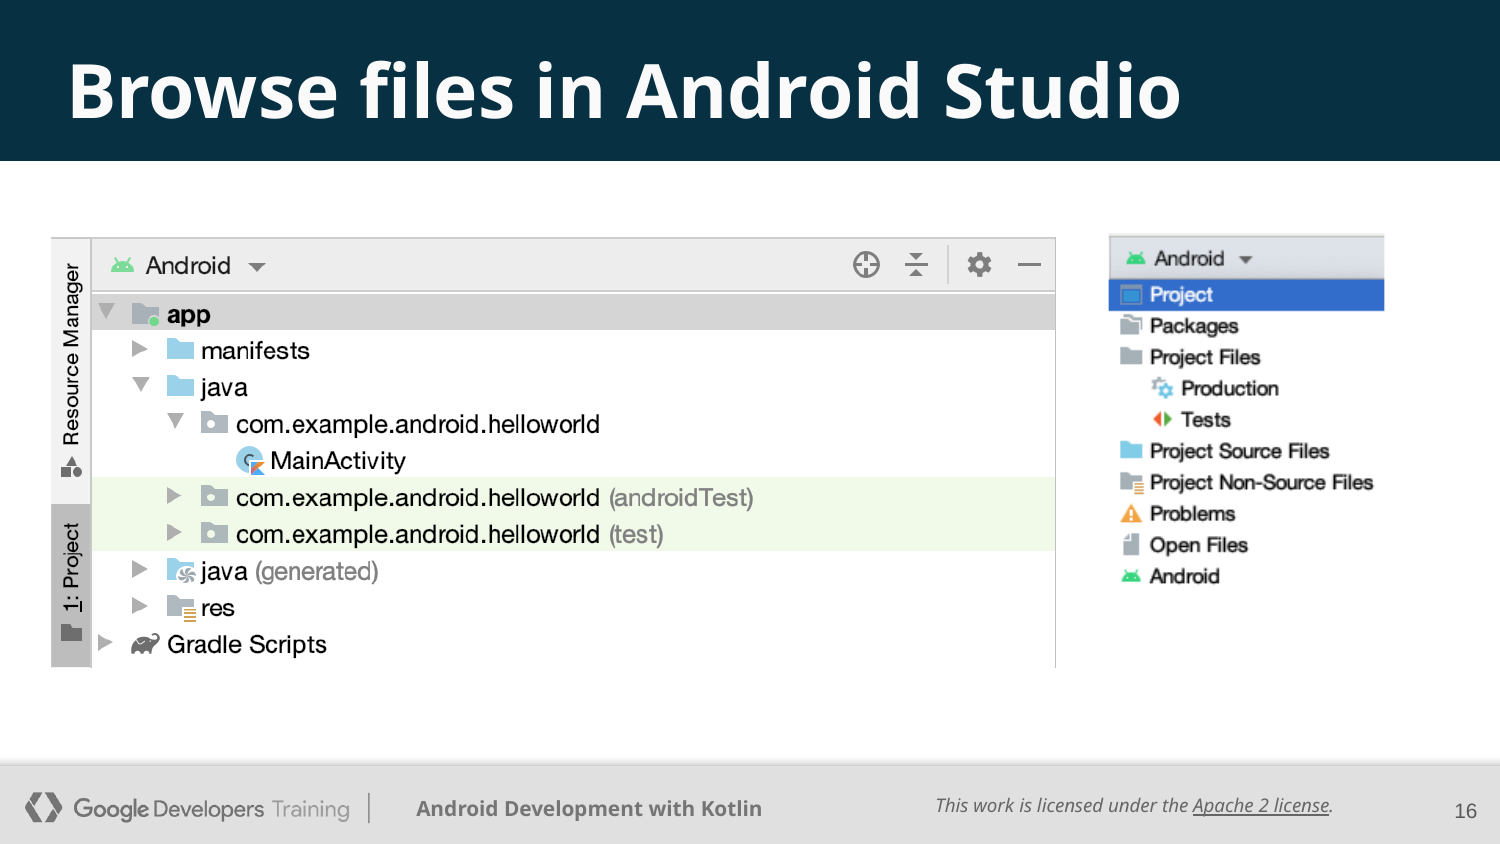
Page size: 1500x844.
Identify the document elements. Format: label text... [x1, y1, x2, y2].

picture [0, 161, 1500, 844]
title Browse files in Android Studio [51, 28, 1449, 122]
slide_number ‹#› [1402, 777, 1493, 842]
